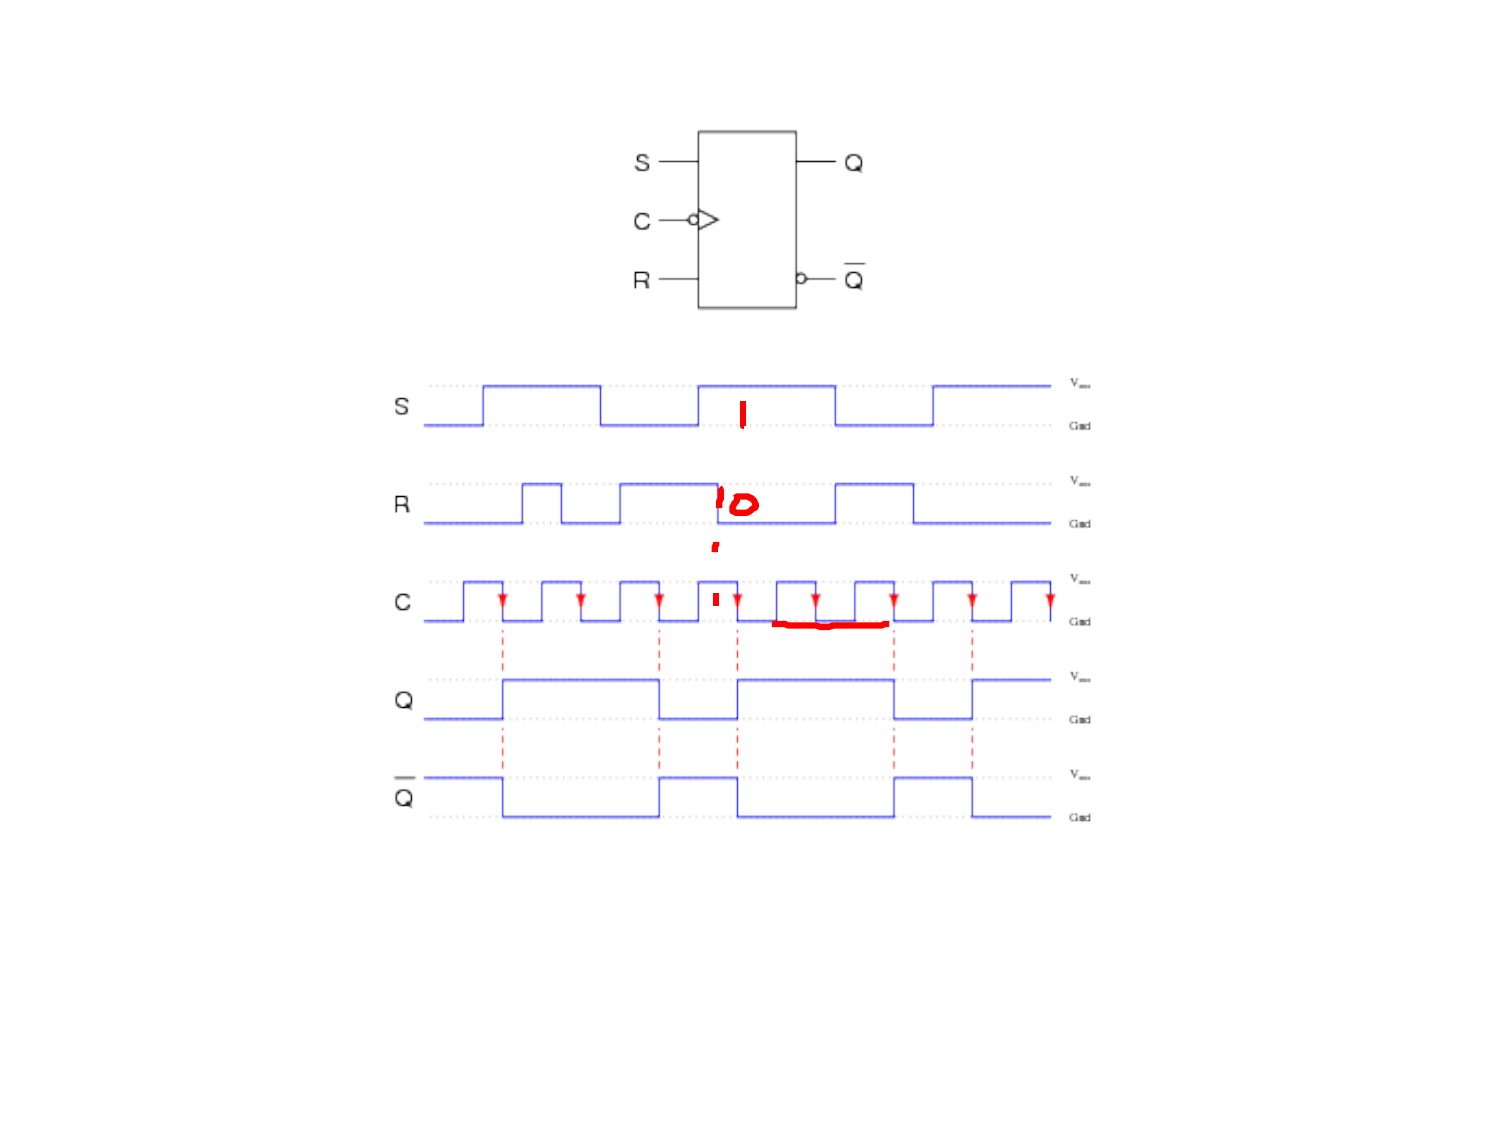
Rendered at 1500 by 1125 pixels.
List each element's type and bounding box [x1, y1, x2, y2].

picture [387, 124, 1101, 832]
